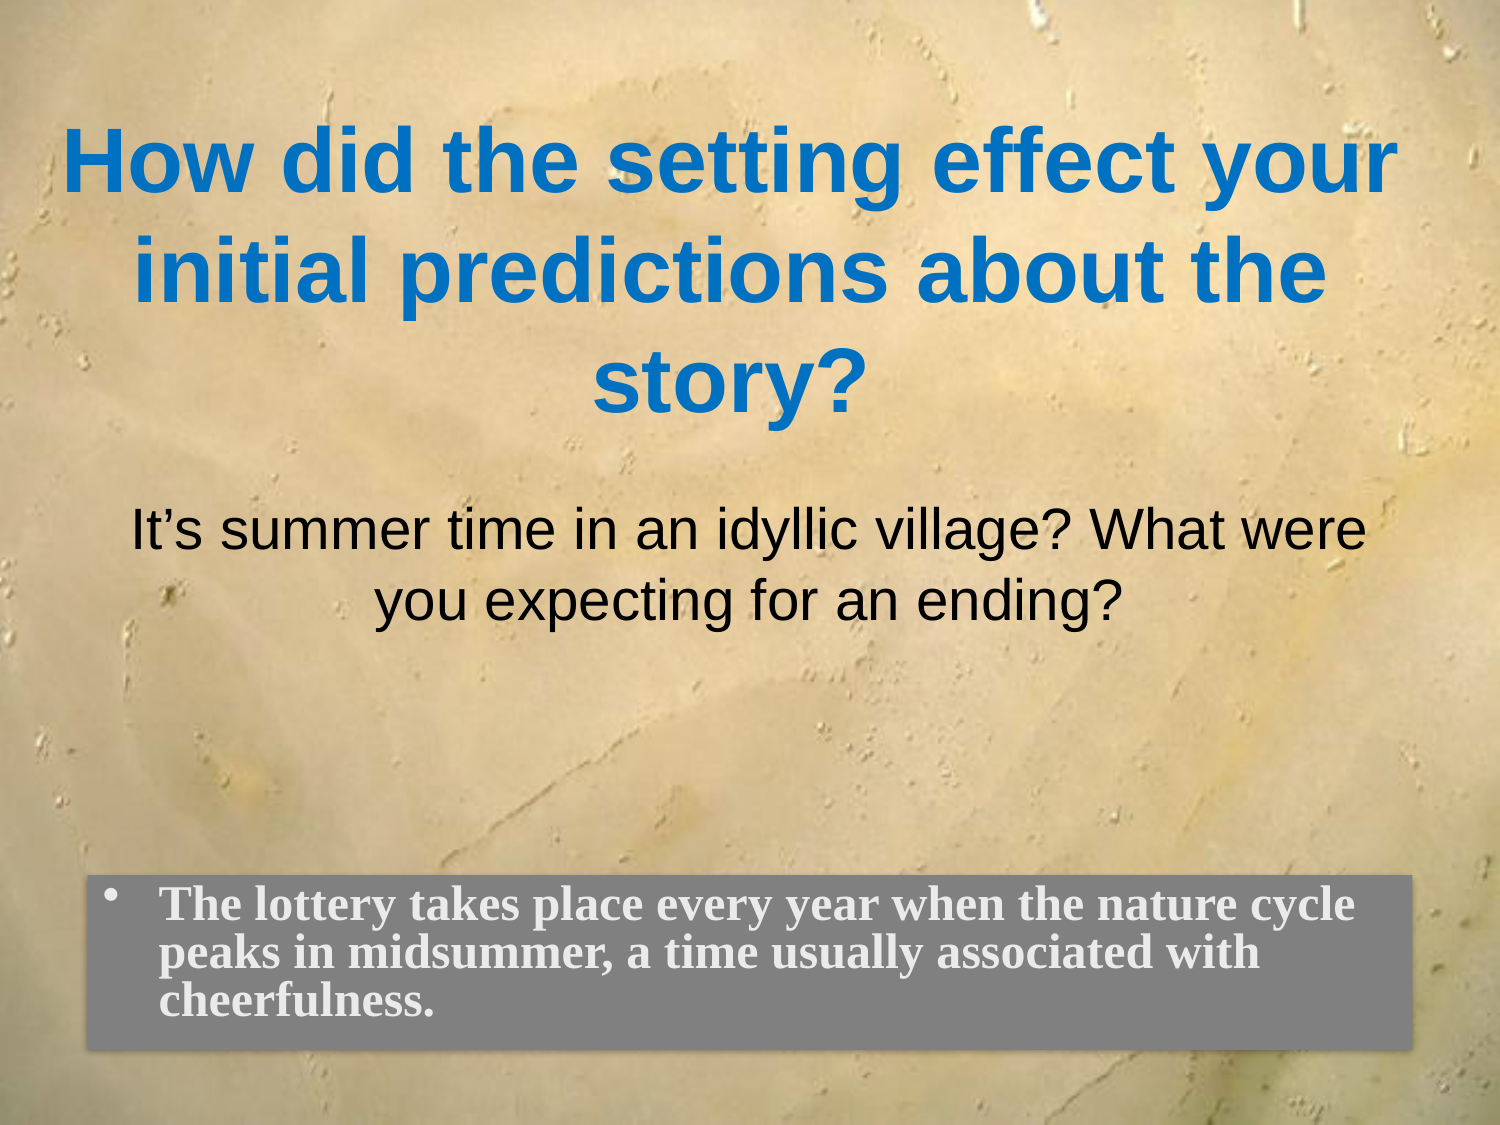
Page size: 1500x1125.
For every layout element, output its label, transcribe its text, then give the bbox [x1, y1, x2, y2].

title How did the setting effect your initial predictions about the story? [37, 44, 1426, 488]
text_box It’s summer time in an idyllic village? What were you expecting for an ending? [87, 484, 1413, 639]
list The lottery takes place every year when the nature cycle peaks in midsummer, a time usually associated with cheerfulness. [87, 874, 1413, 1051]
picture [0, 0, 1500, 1125]
